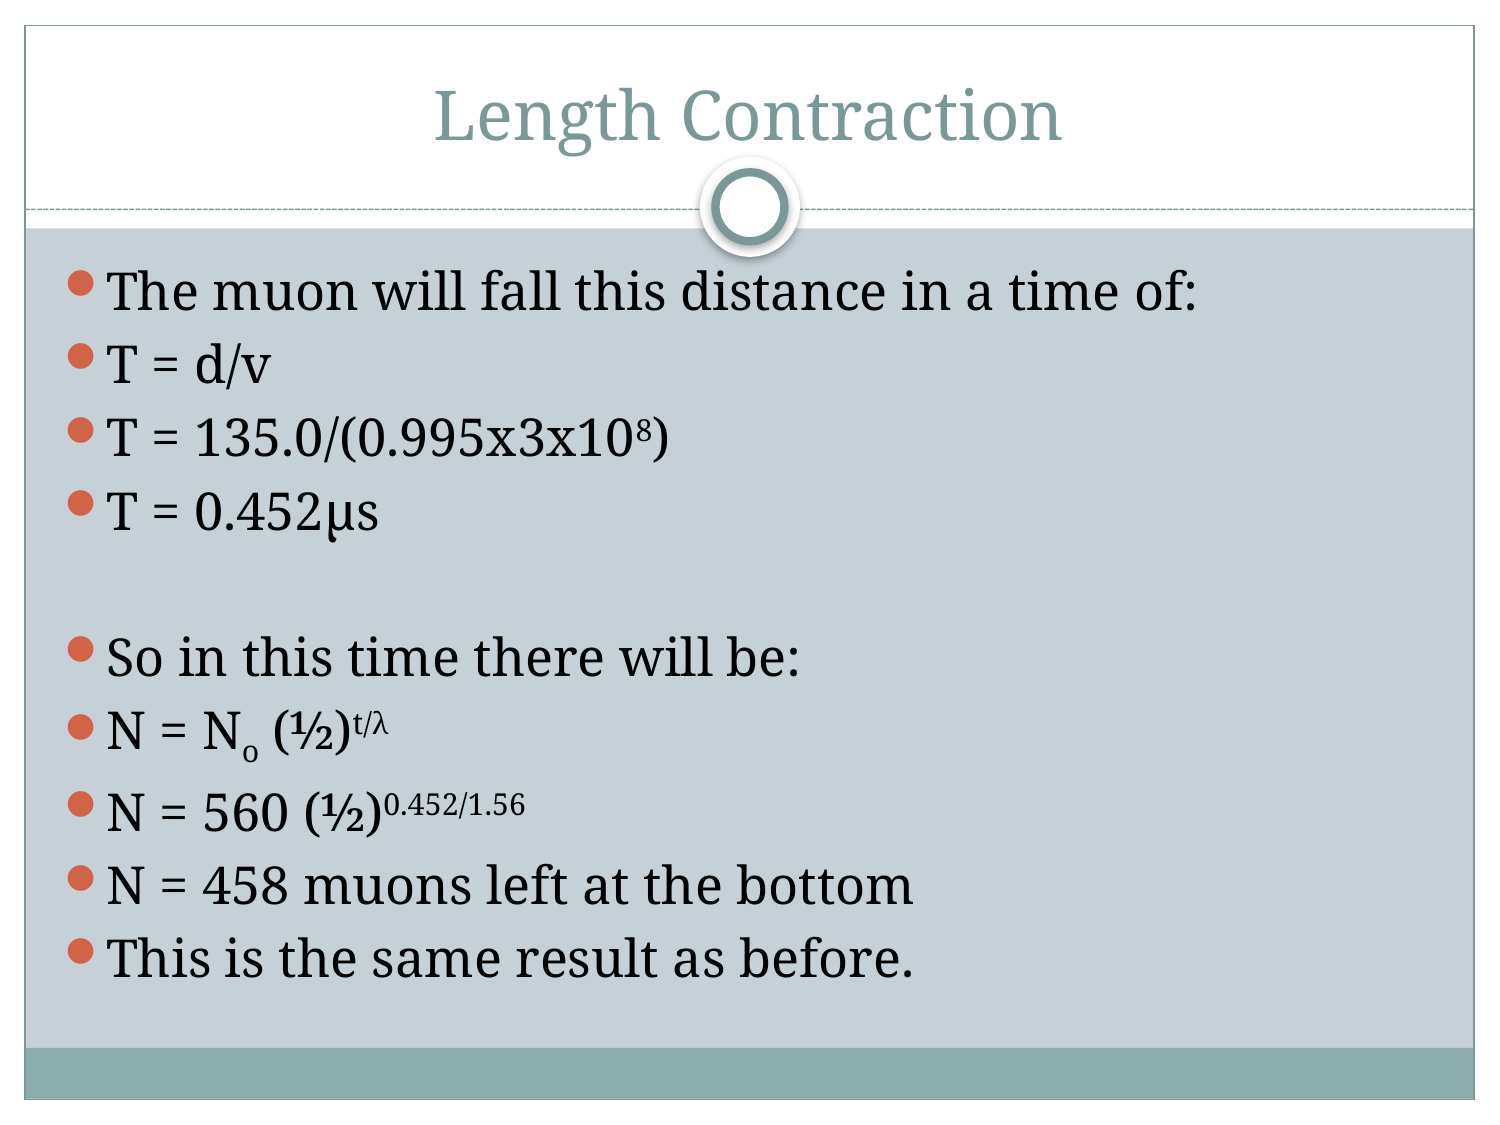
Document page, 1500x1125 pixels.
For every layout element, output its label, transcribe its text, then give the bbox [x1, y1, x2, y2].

list The muon will fall this distance in a time of: T = d/v T = 135.0/(0.995x3x108) T = 0.452μs So in this time there will be: N = No (½)t/λ N = 560 (½)0.452/1.56 N = 458 muons left at the bottom This is the same result as before. [49, 250, 1445, 1001]
title Length Contraction [49, 37, 1450, 162]
